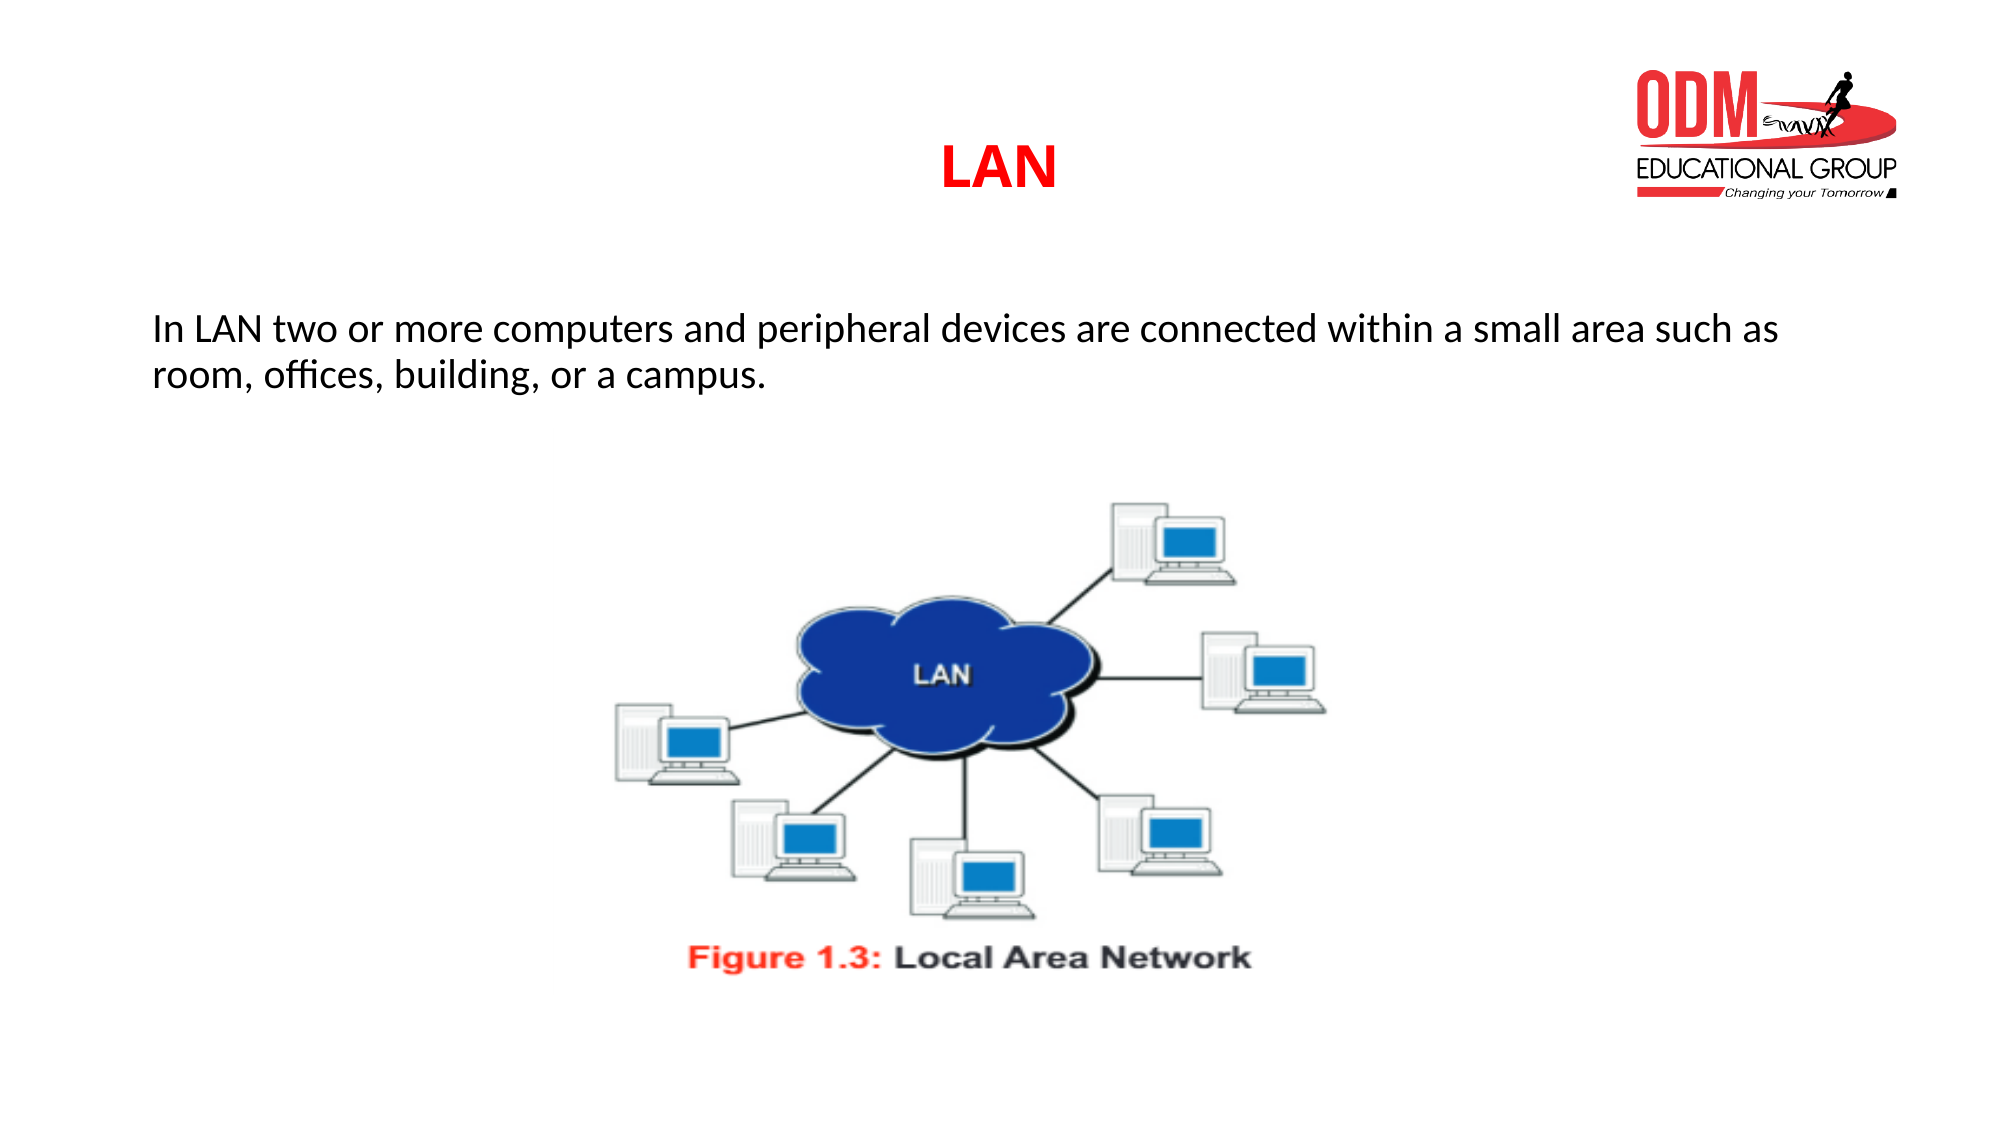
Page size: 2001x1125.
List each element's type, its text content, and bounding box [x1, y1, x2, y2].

title LAN [137, 59, 1863, 278]
picture [552, 428, 1332, 995]
text_box [1637, 70, 1897, 199]
list In LAN two or more computers and peripheral devices are connected within a small area such as room, offices, building, or a campus. [137, 299, 1863, 1014]
